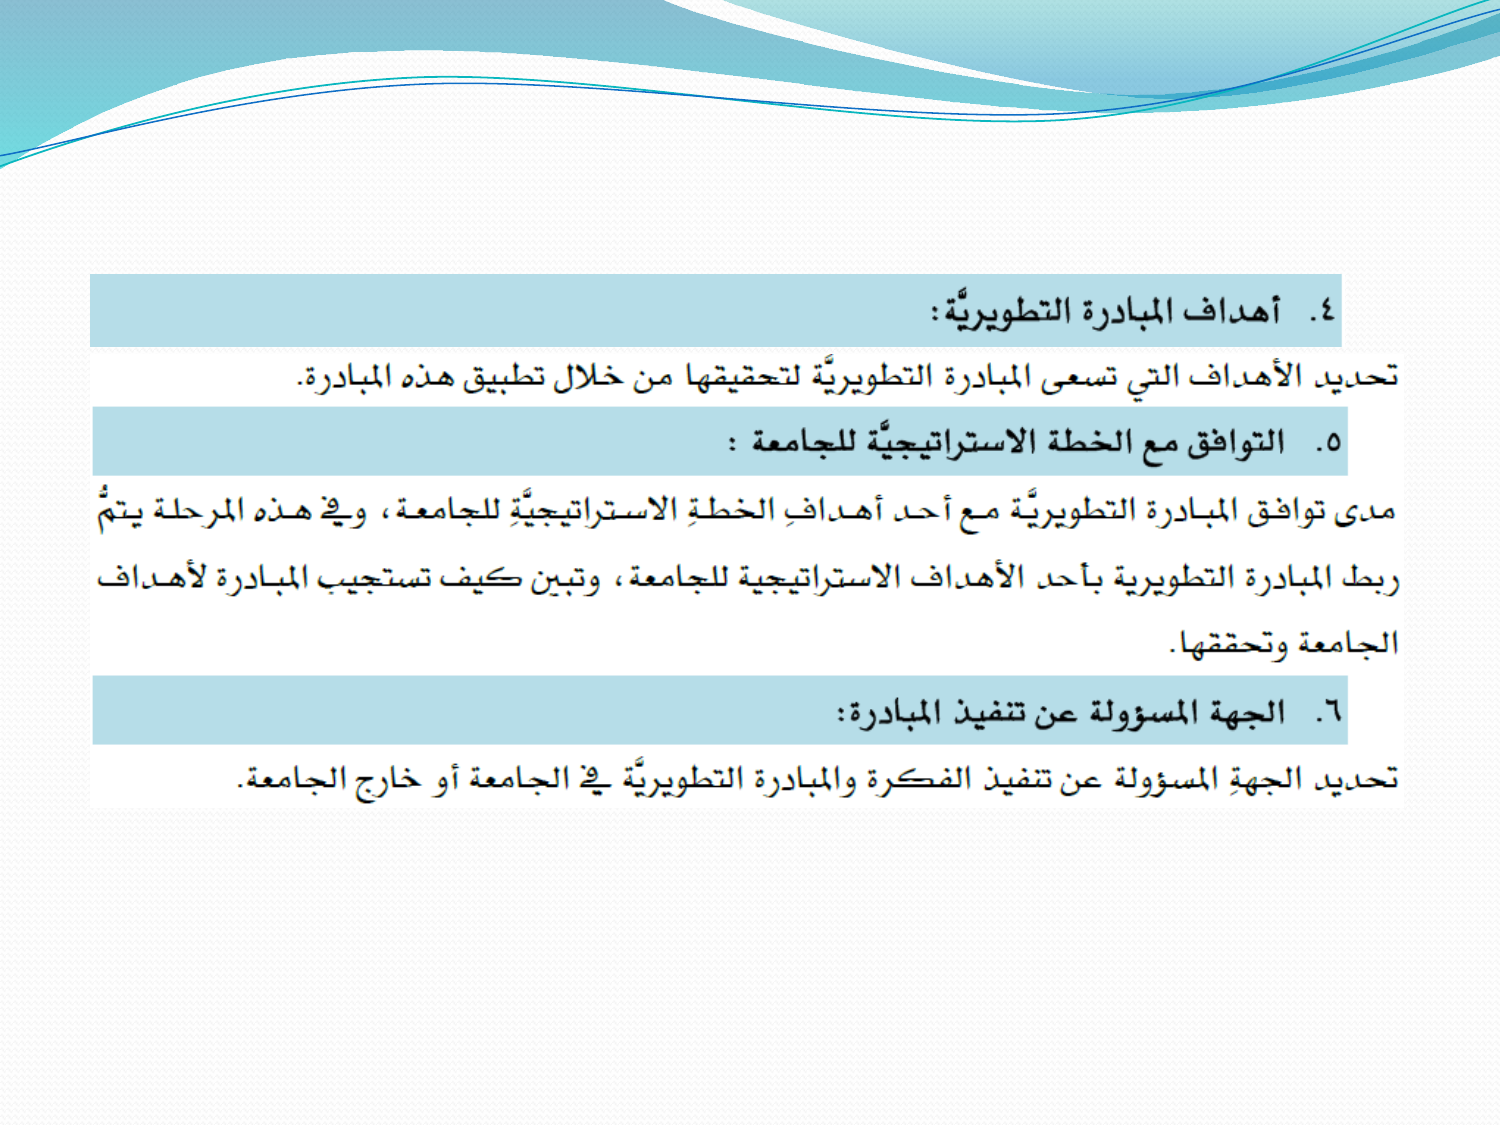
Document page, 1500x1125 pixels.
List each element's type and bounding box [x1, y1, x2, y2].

text_box [90, 274, 1404, 809]
